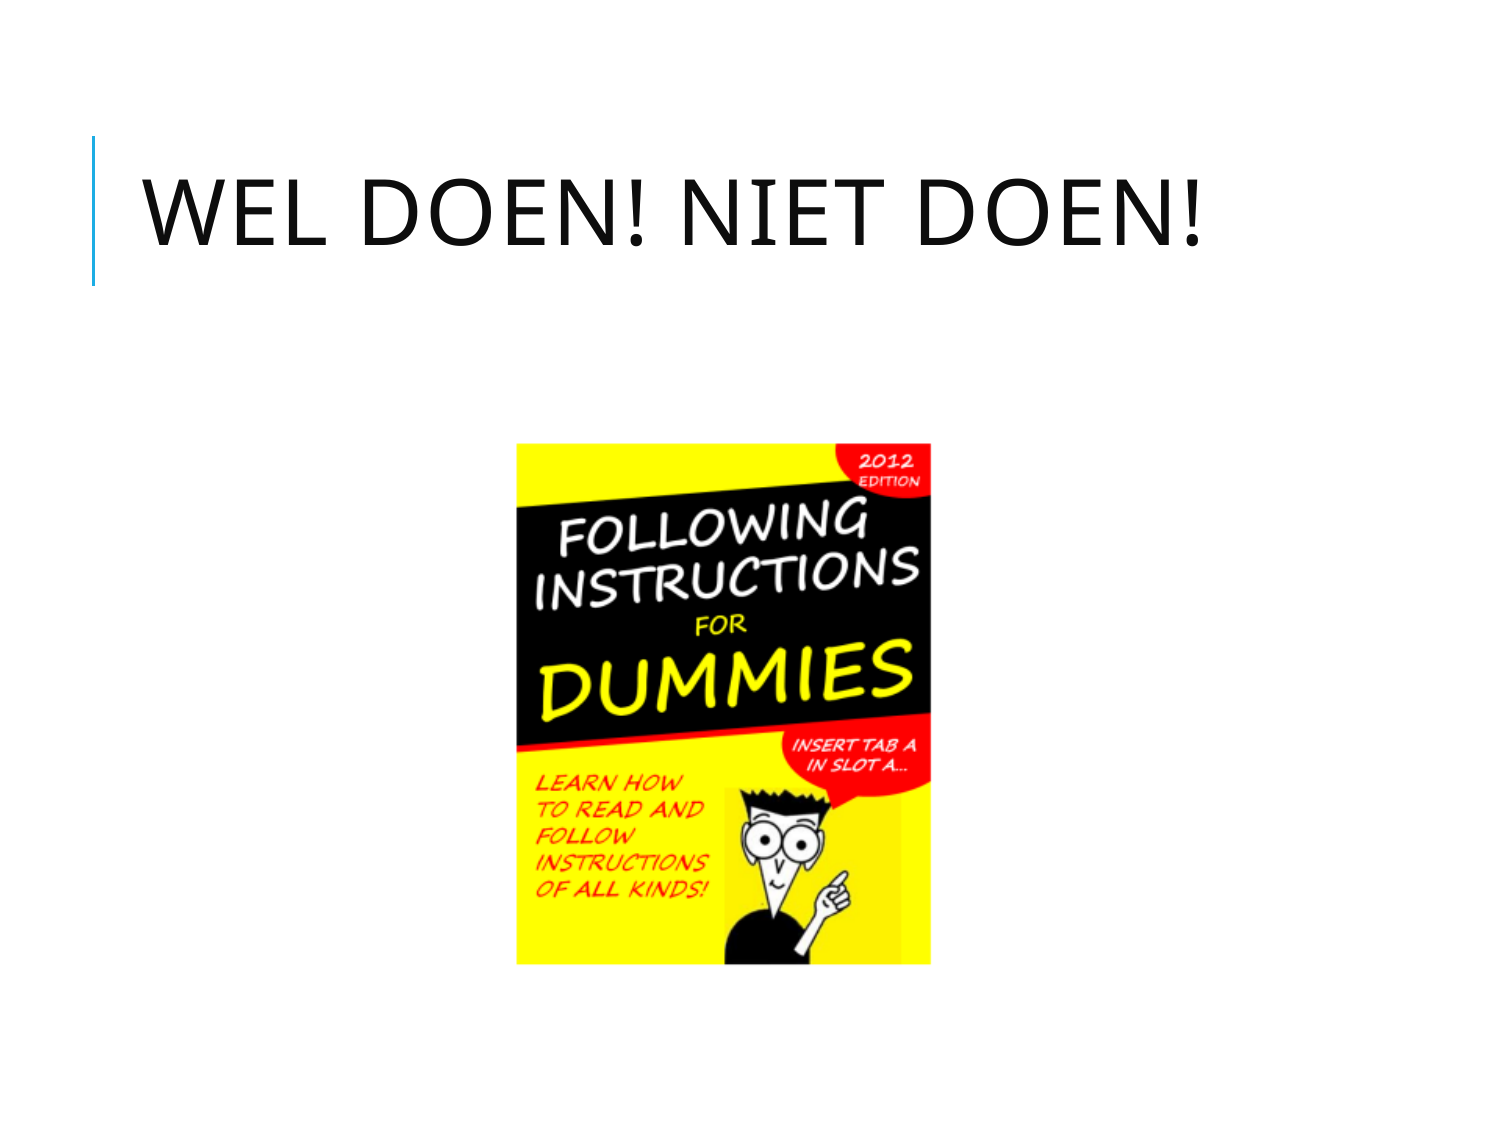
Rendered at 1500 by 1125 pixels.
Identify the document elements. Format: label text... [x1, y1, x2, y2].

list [508, 435, 939, 974]
title Wel doen! Niet doen! [126, 96, 1322, 342]
